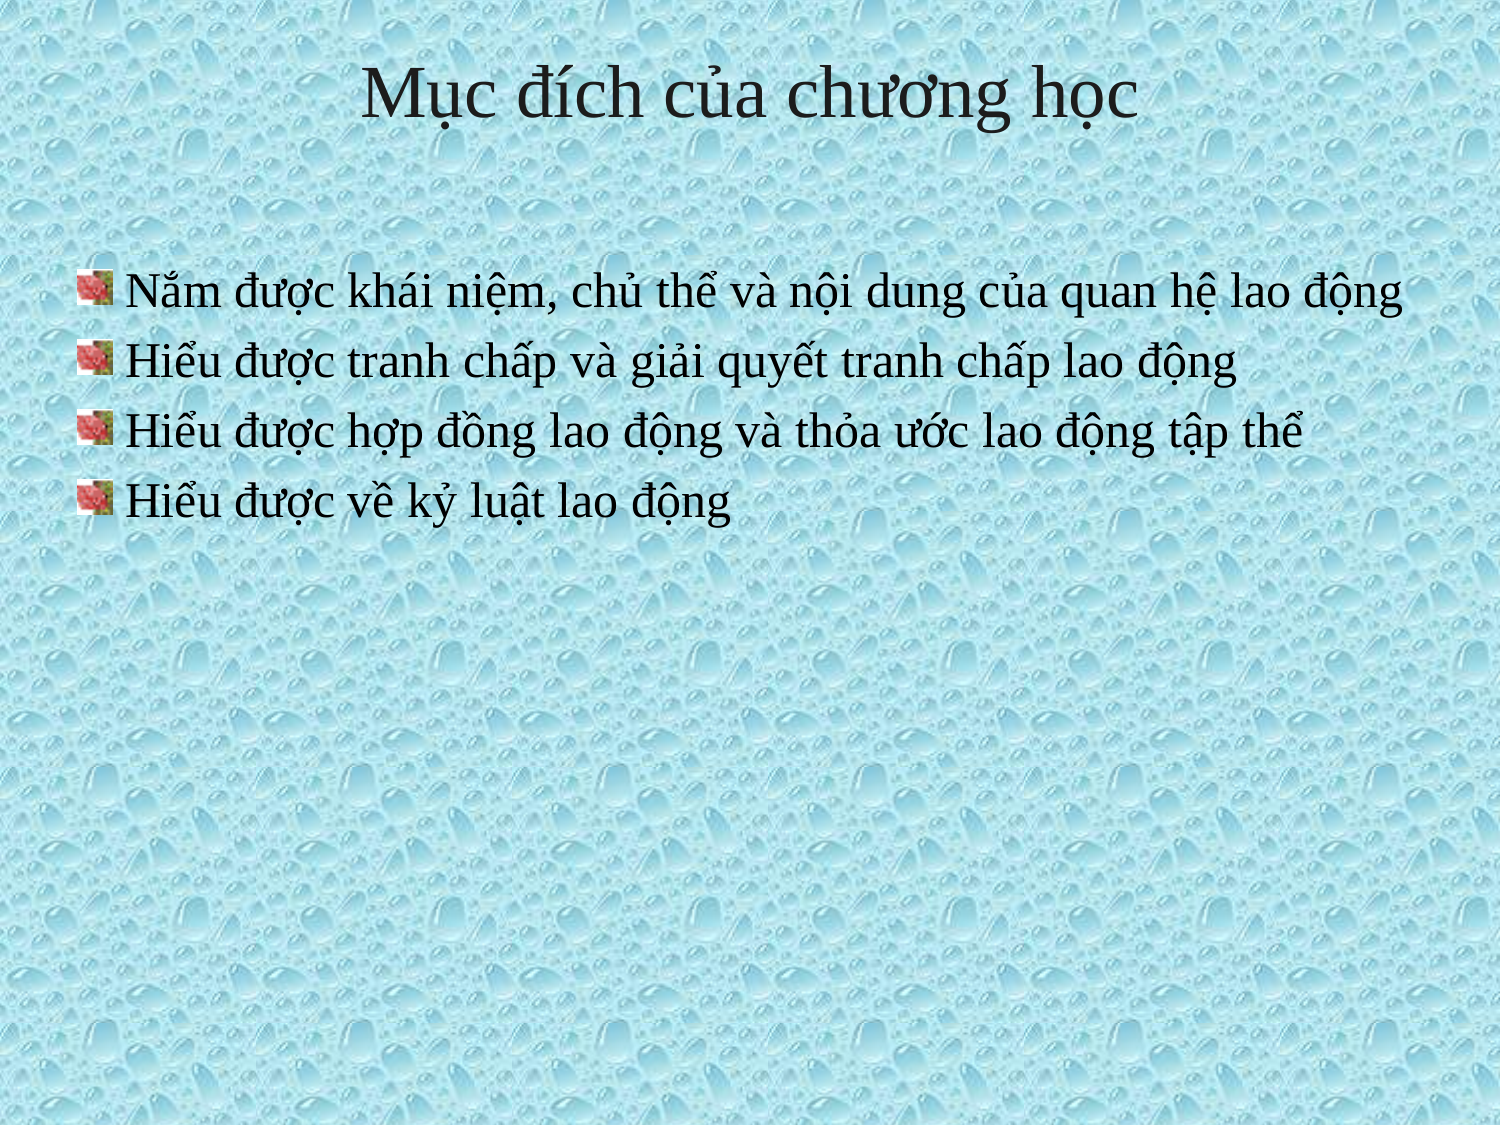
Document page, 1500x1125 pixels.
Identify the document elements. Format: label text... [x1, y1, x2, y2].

subtitle Nắm được khái niệm, chủ thể và nội dung của quan hệ lao động Hiểu được tranh chấp và giải quyết tranh chấp lao động Hiểu được hợp đồng lao động và thỏa ước lao động tập thể Hiểu được về kỷ luật lao động [62, 249, 1463, 988]
title Mục đích của chương học [112, 0, 1388, 176]
picture [0, 0, 1500, 1125]
